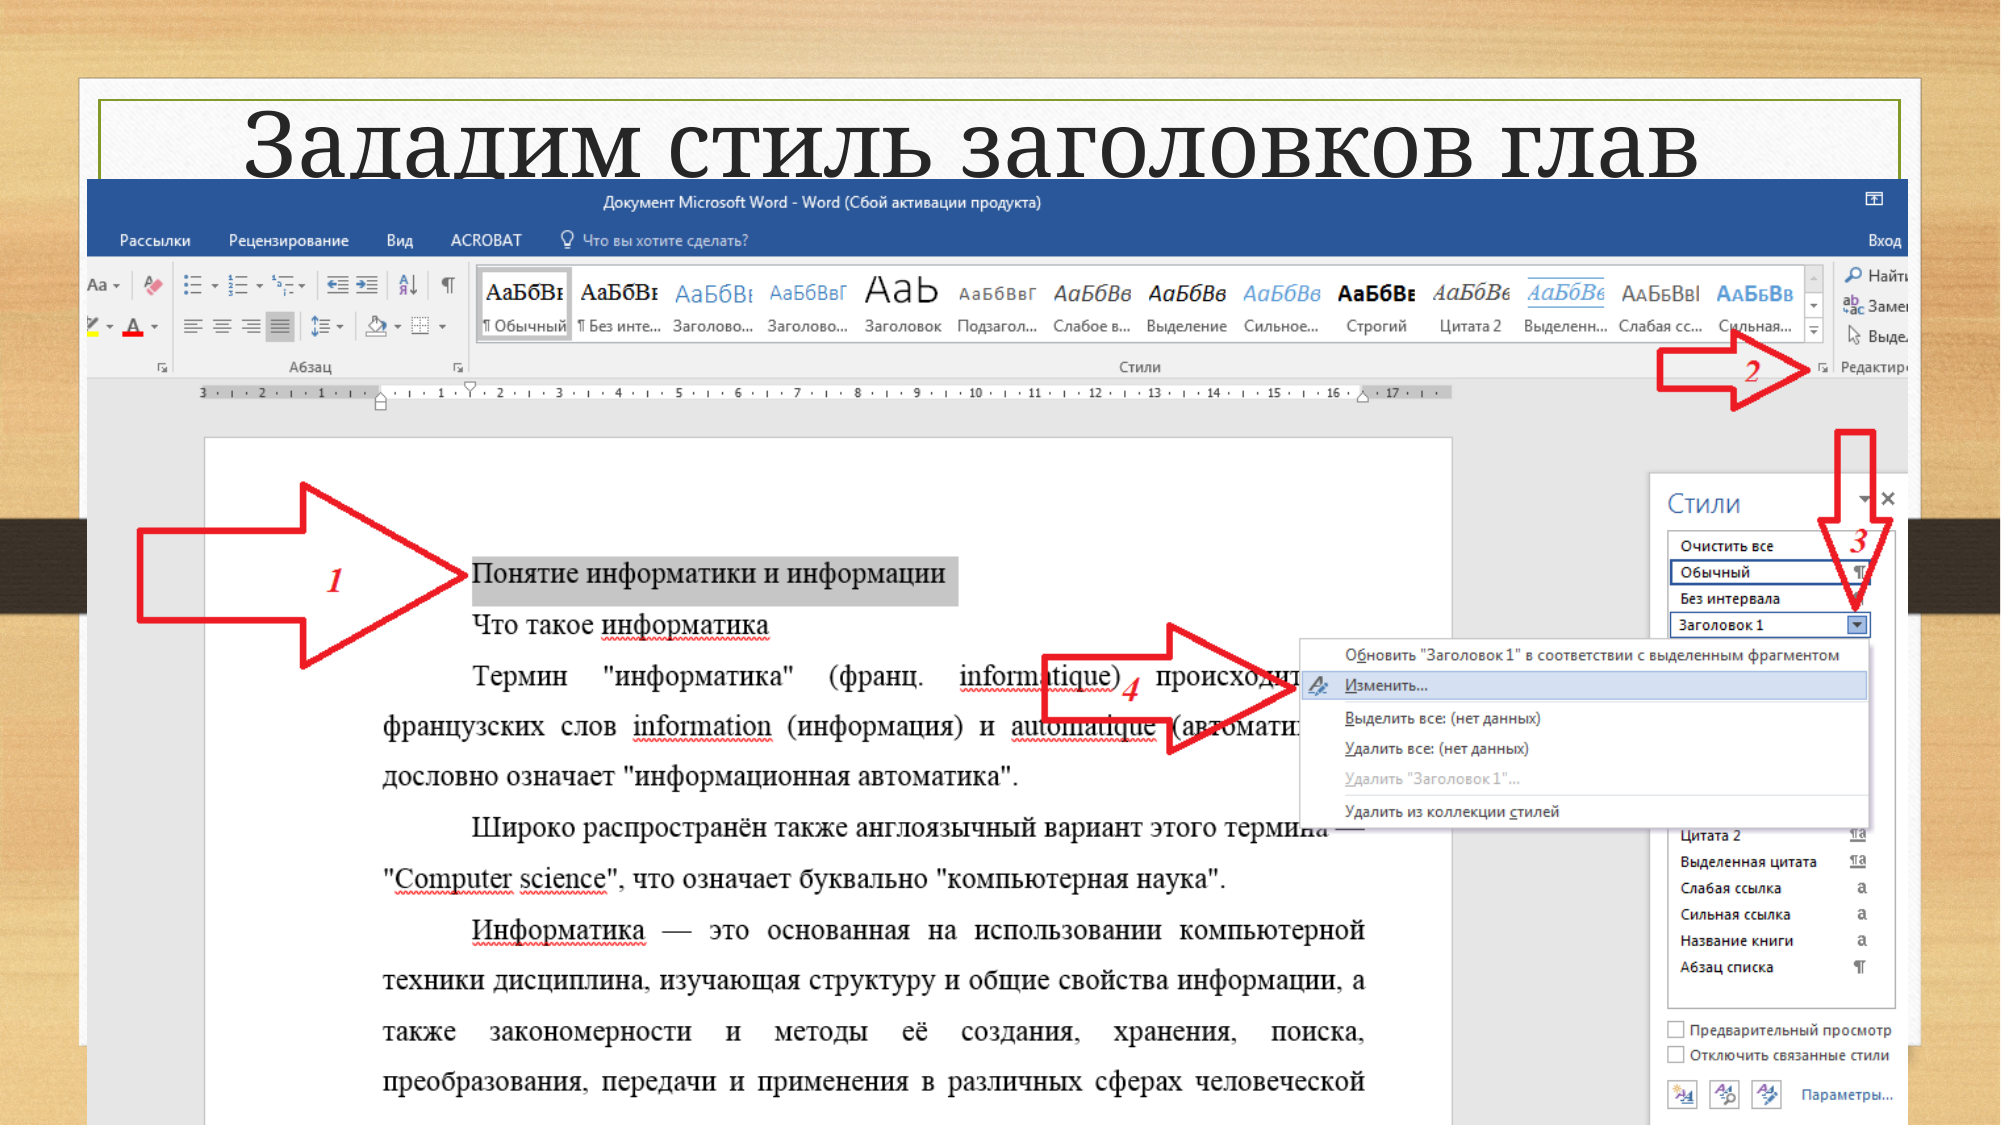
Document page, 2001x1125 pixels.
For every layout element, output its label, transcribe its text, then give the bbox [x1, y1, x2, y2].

picture [0, 0, 2001, 1125]
title Зададим стиль заголовков глав [185, 33, 1761, 179]
